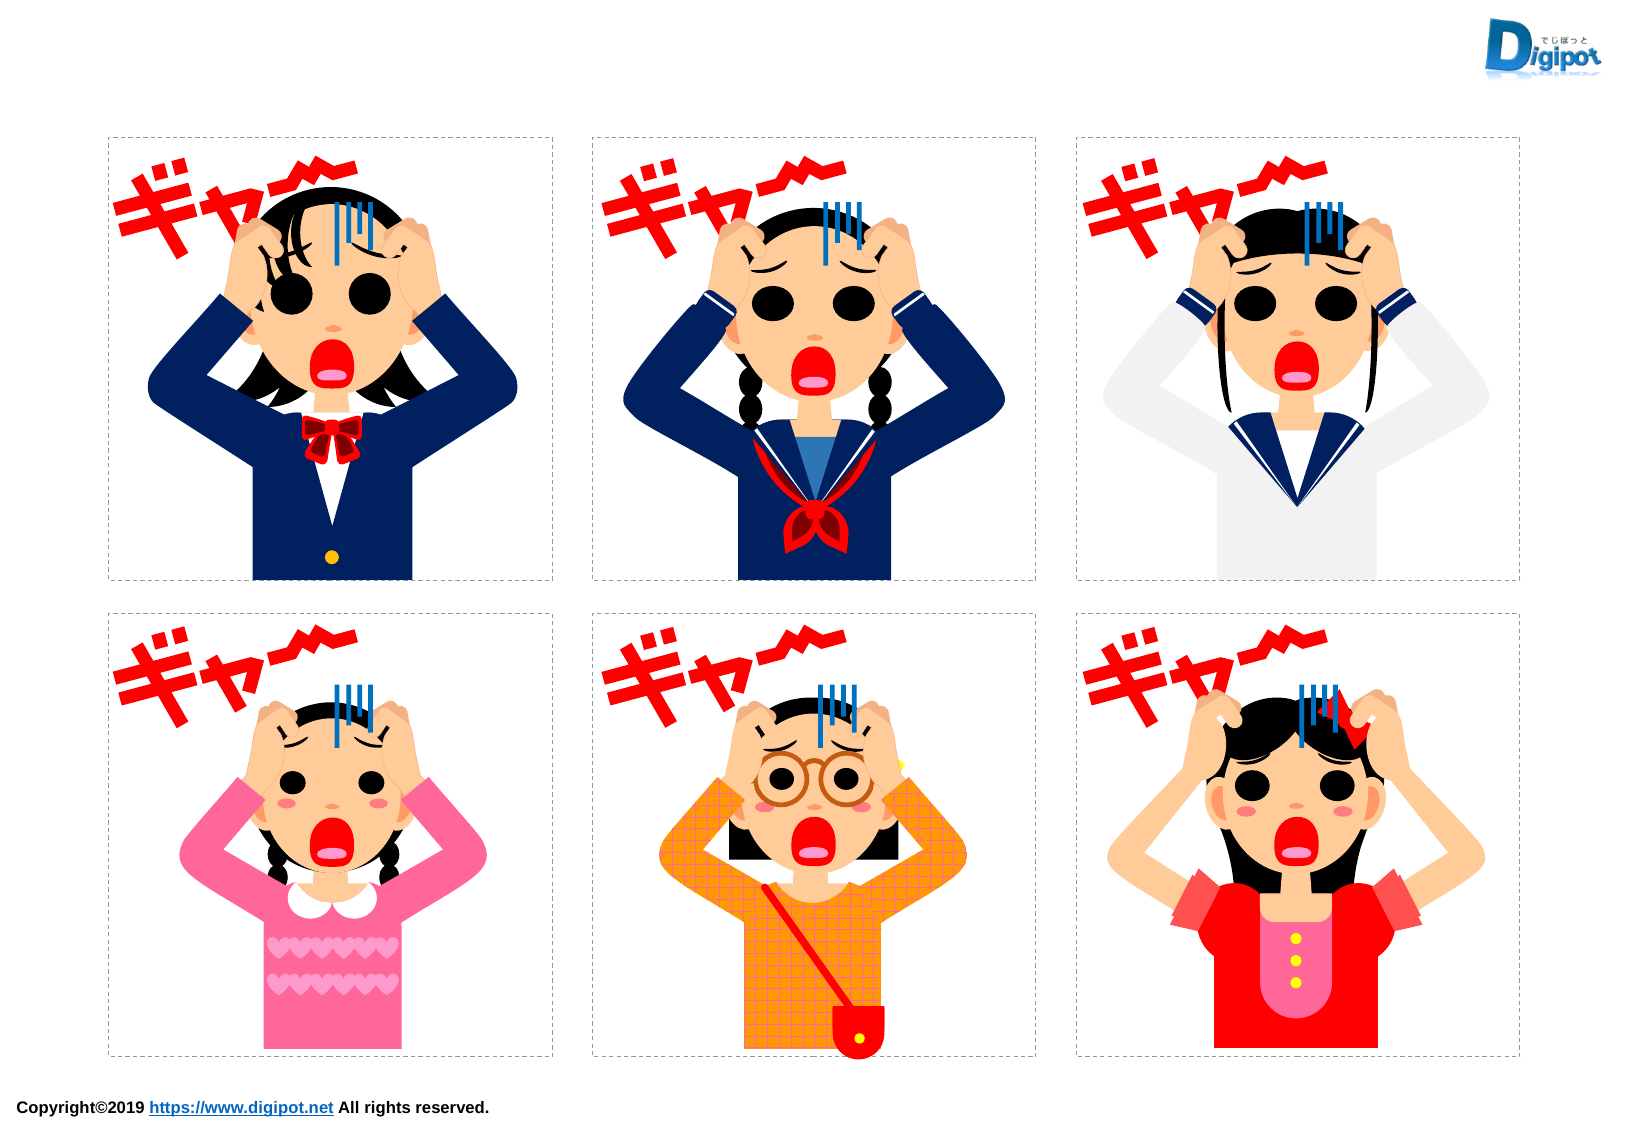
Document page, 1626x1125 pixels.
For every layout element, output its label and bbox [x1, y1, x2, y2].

text_box [114, 614, 478, 1049]
text_box [603, 145, 991, 580]
text_box [114, 145, 505, 580]
text_box [1084, 614, 1474, 1048]
text_box [1084, 145, 1475, 580]
picture [1485, 18, 1602, 82]
text_box [603, 614, 958, 1060]
